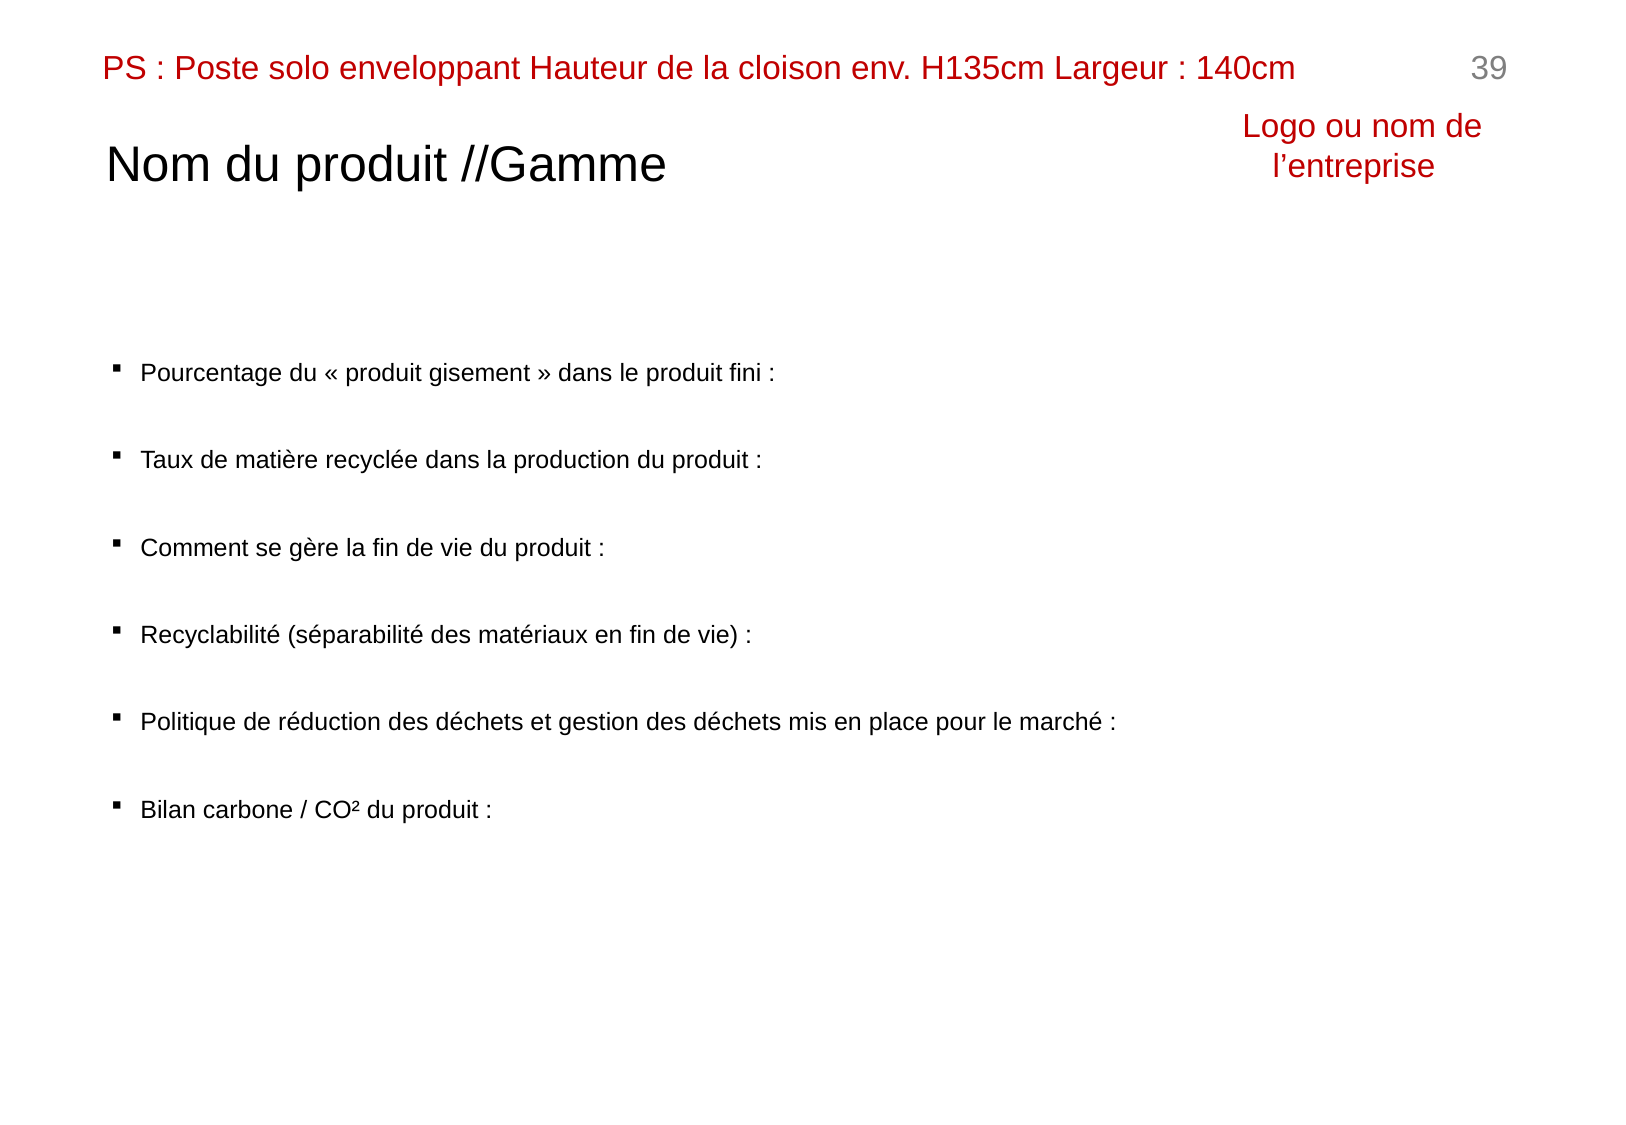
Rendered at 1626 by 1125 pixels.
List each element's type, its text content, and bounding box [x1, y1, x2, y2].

title PS : Poste solo enveloppant Hauteur de la cloison env. H135cm Largeur : 140cm [102, 19, 1426, 109]
slide_number 39 [1426, 19, 1523, 91]
text_box Logo ou nom de l’entreprise [1141, 91, 1567, 197]
list Nom du produit //Gamme [91, 109, 1523, 215]
text_box Pourcentage du « produit gisement » dans le produit fini : Taux de matière recyclée dans la production du produit : Comment se gère la fin de vie du produit : Recyclabilité (séparabilité des matériaux en fin de vie) : Politique de réduction des déchets et gestion des déchets mis en place pour le marché : Bilan carbone / CO² du produit : [81, 304, 1333, 1067]
